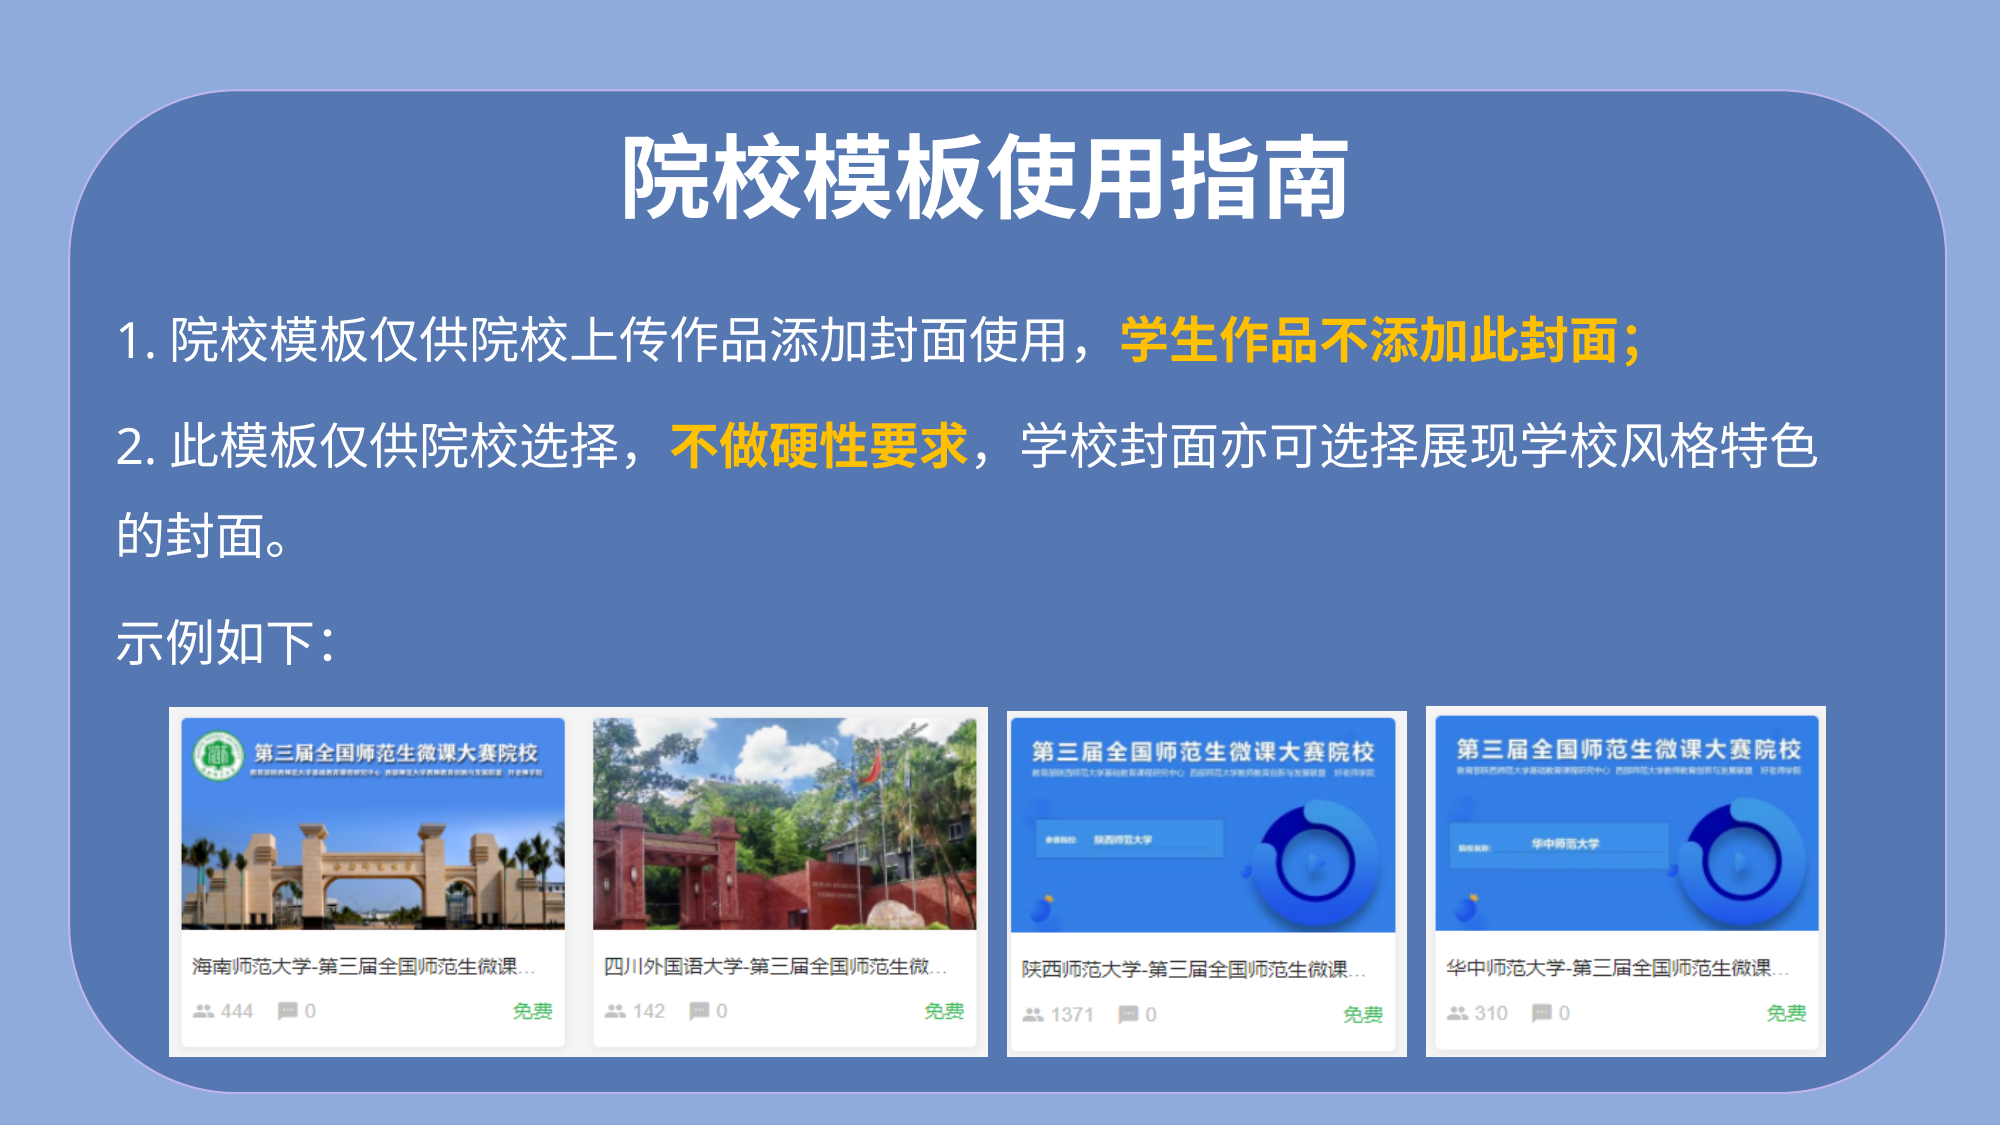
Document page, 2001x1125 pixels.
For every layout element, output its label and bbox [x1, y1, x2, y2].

text_box [100, 112, 1873, 1057]
text_box [1007, 706, 1827, 1057]
text_box [151, 89, 1864, 112]
text_box [130, 117, 1948, 1095]
text_box [68, 158, 100, 1025]
